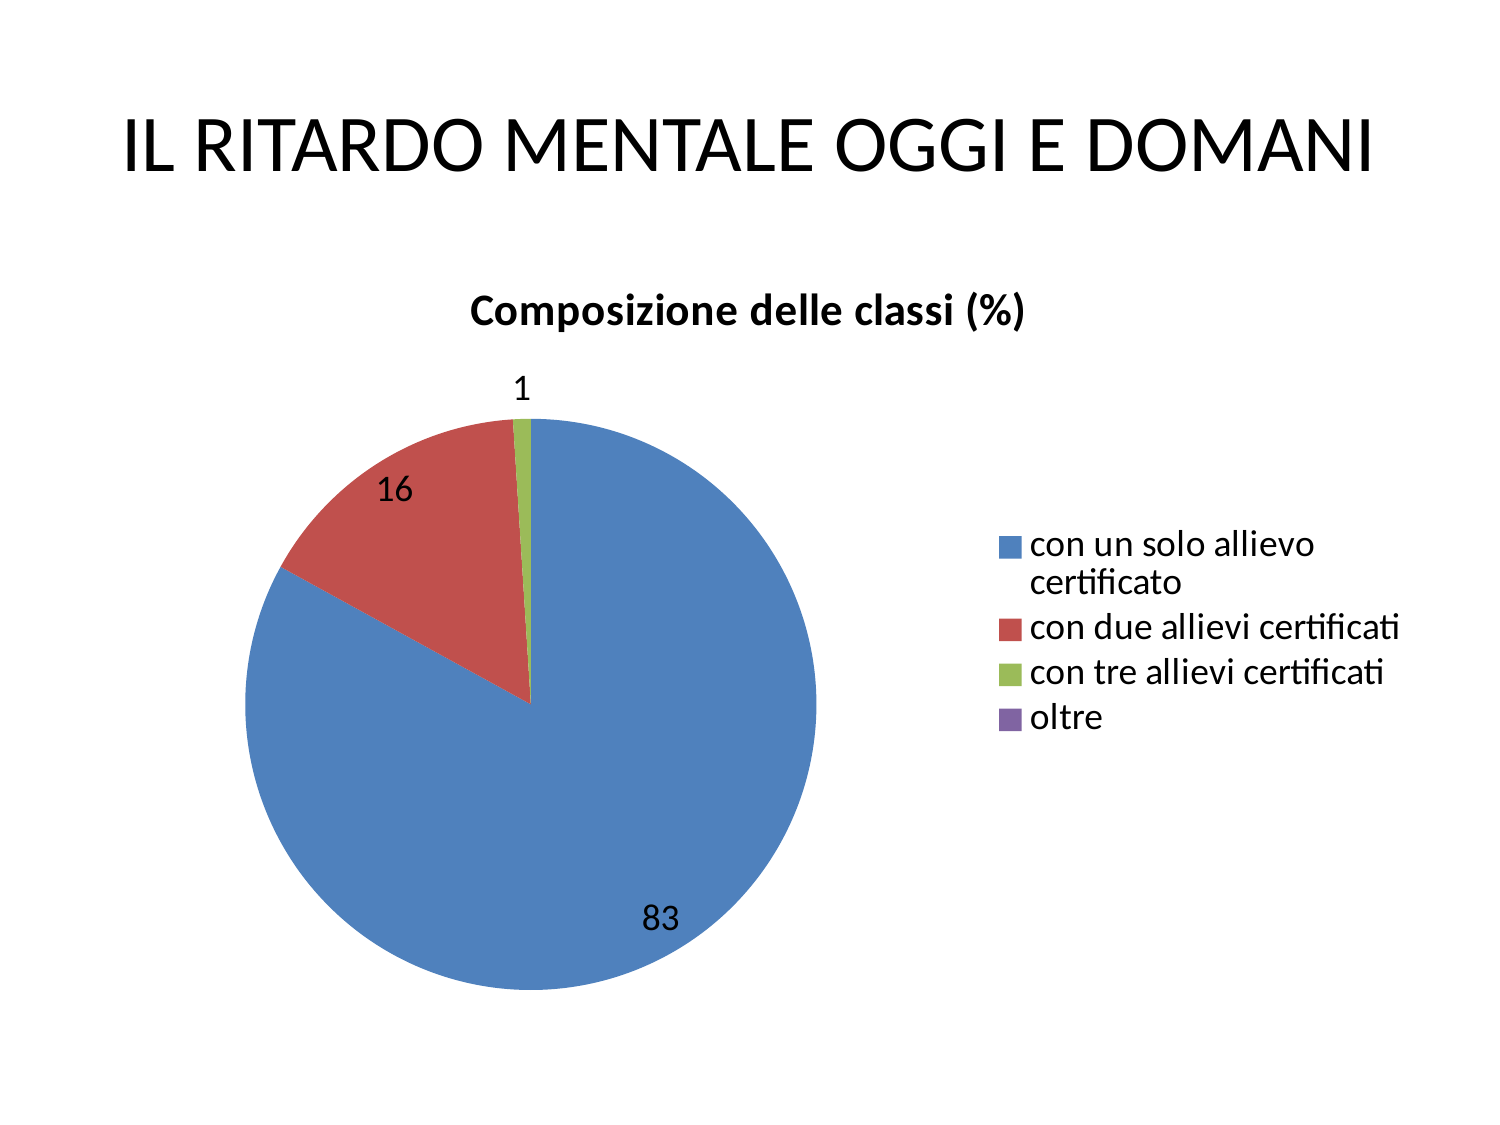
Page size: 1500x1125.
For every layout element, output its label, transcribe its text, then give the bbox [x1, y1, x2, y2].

chart [74, 262, 1426, 1006]
title IL RITARDO MENTALE OGGI E DOMANI [74, 44, 1426, 233]
